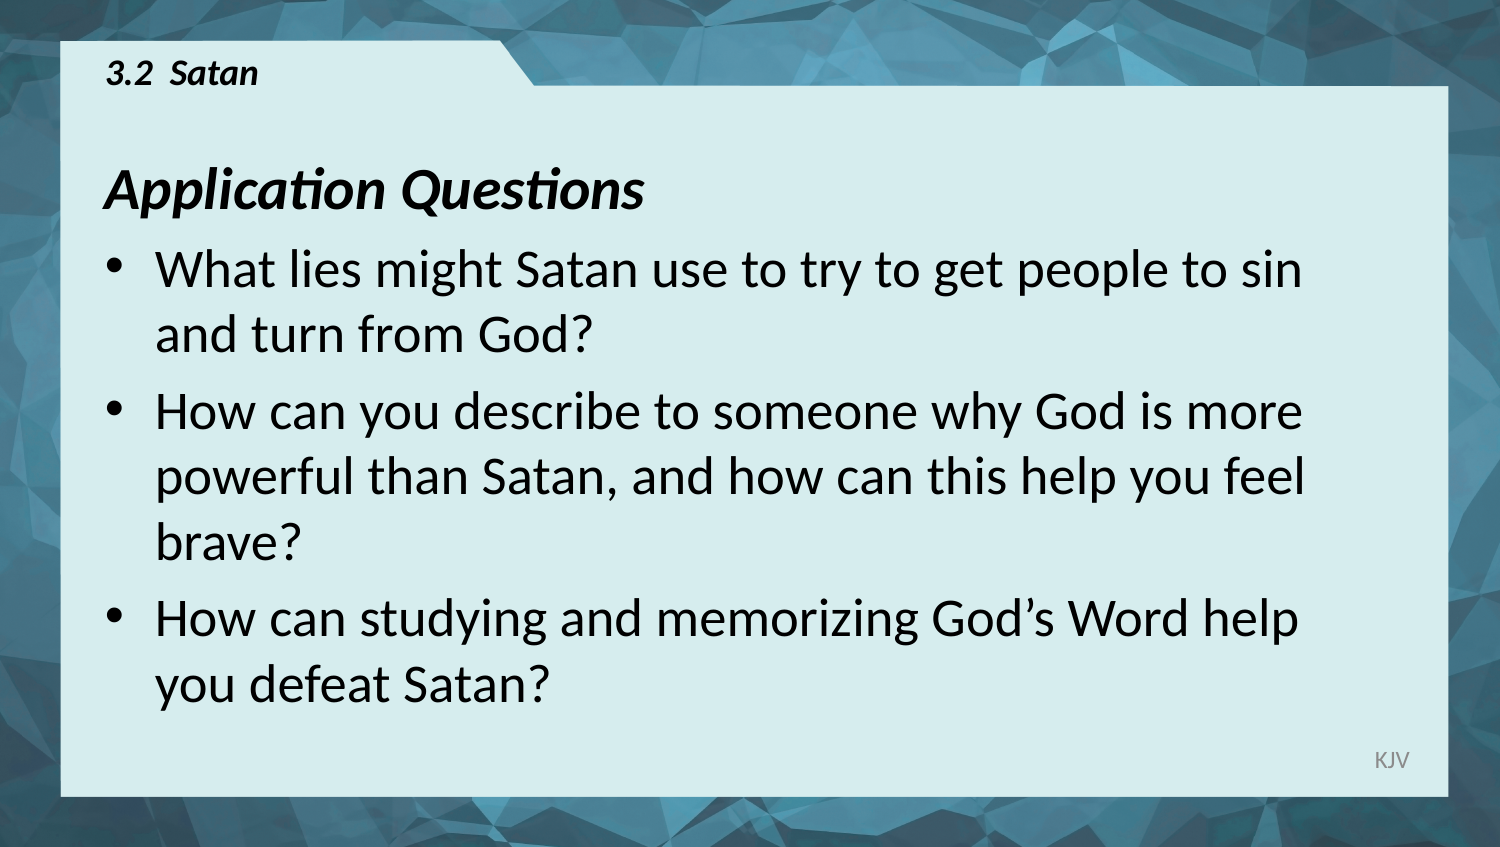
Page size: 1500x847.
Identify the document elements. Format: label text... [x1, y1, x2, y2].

footer KJV [950, 736, 1425, 782]
picture [0, 0, 1500, 847]
title 3.2 Satan [89, 33, 1420, 108]
list Application Questions What lies might Satan use to try to get people to sin and turn from God? How can you describe to someone why God is more powerful than Satan, and how can this help you feel brave? How can studying and memorizing God’s Word help you defeat Satan? [89, 141, 1403, 722]
